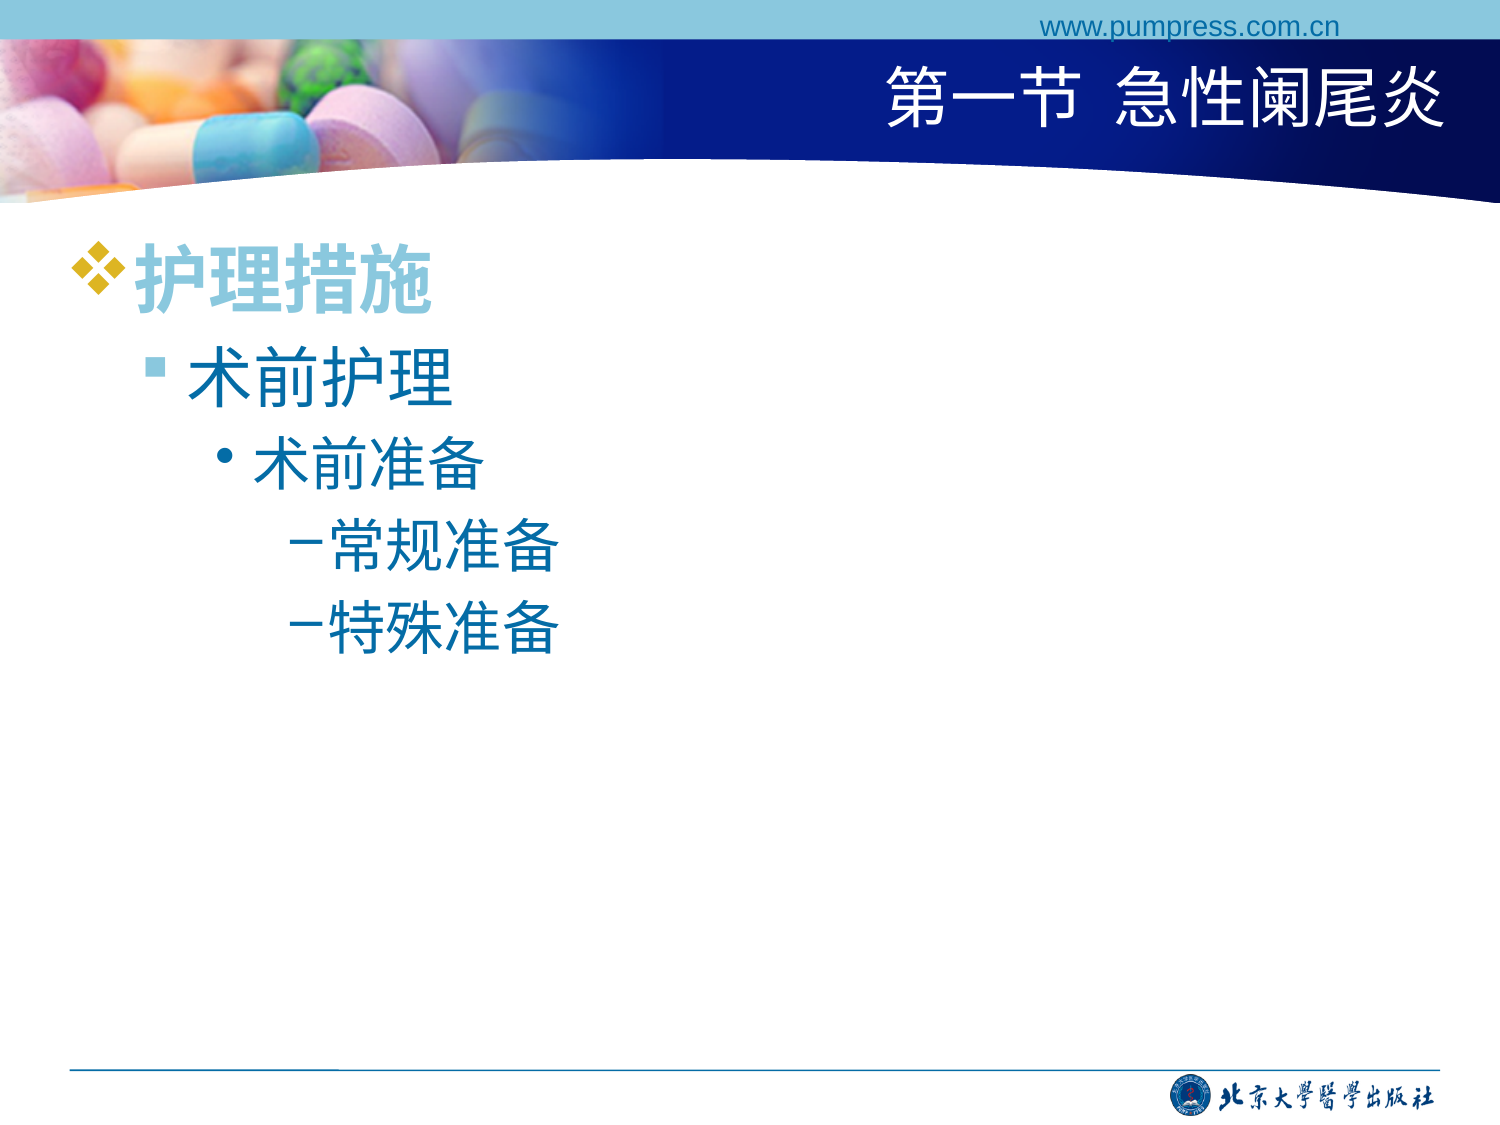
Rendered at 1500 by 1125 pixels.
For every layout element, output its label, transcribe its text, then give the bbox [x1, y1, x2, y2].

slide_number www.pumpress.com.cn [1025, 0, 1463, 38]
picture [0, 40, 1500, 203]
title 第一节 急性阑尾炎 [137, 49, 1463, 143]
picture [1170, 1074, 1436, 1118]
list 护理措施 术前护理 术前准备 常规准备 特殊准备 [49, 224, 1463, 1026]
